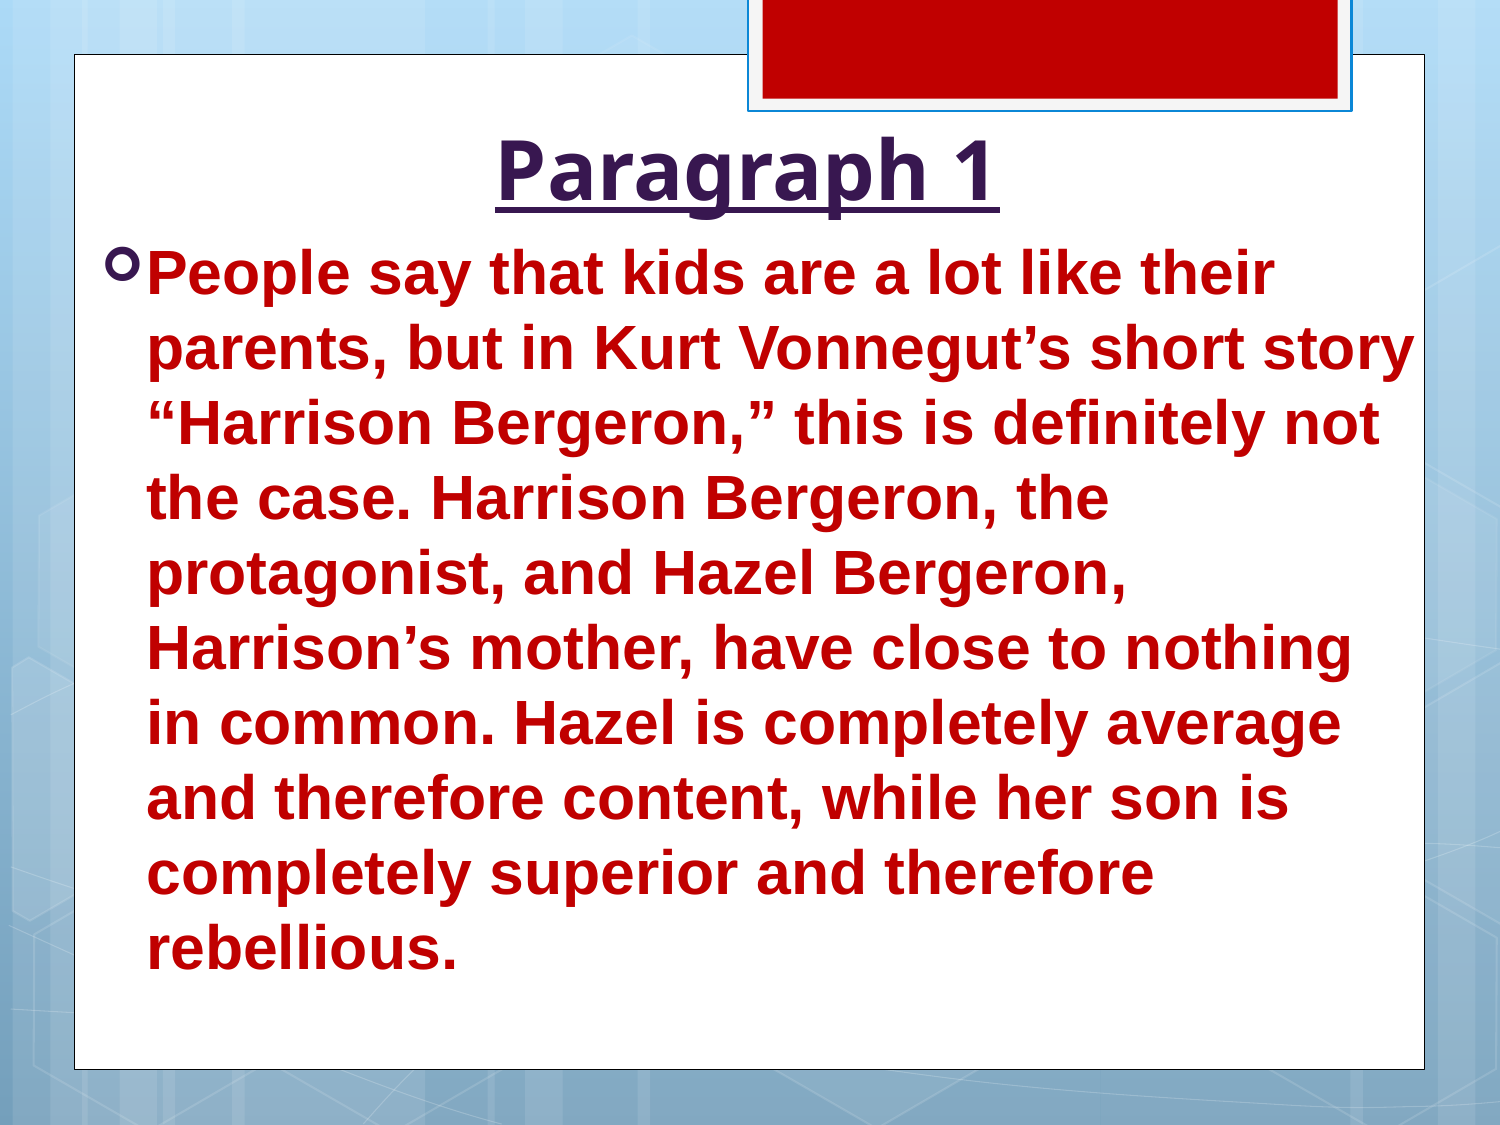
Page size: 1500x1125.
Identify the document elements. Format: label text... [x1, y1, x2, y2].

title Paragraph 1 [171, 37, 1324, 224]
list People say that kids are a lot like their parents, but in Kurt Vonnegut’s short story “Harrison Bergeron,” this is definitely not the case. Harrison Bergeron, the protagonist, and Hazel Bergeron, Harrison’s mother, have close to nothing in common. Hazel is completely average and therefore content, while her son is completely superior and therefore rebellious. [75, 224, 1438, 1013]
